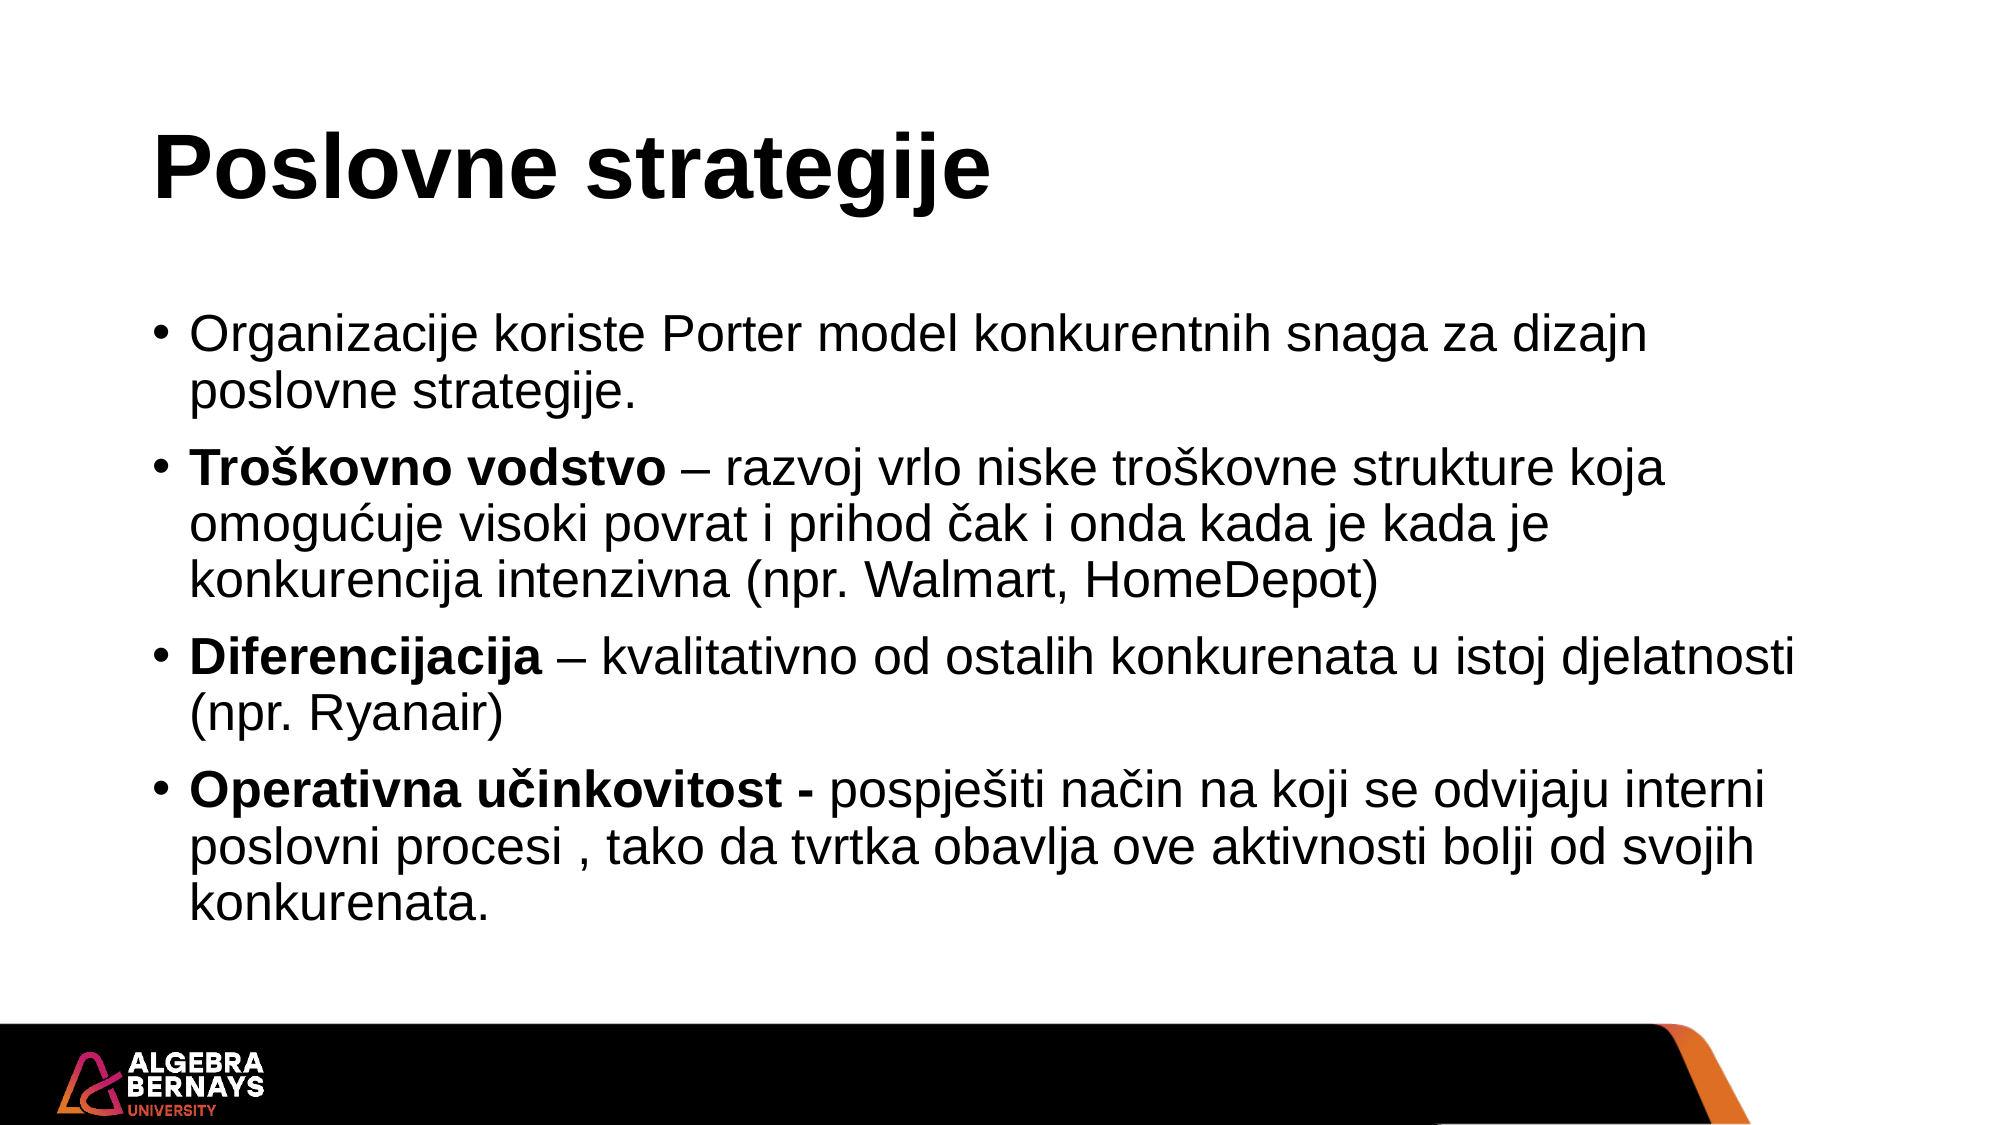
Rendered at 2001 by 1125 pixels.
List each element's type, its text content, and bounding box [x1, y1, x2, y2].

list Organizacije koriste Porter model konkurentnih snaga za dizajn poslovne strategije. Troškovno vodstvo – razvoj vrlo niske troškovne strukture koja omogućuje visoki povrat i prihod čak i onda kada je kada je konkurencija intenzivna (npr. Walmart, HomeDepot) Diferencijacija – kvalitativno od ostalih konkurenata u istoj djelatnosti (npr. Ryanair) Operativna učinkovitost - pospješiti način na koji se odvijaju interni poslovni procesi , tako da tvrtka obavlja ove aktivnosti bolji od svojih konkurenata. [137, 299, 1863, 1014]
title Poslovne strategije [137, 59, 1863, 278]
picture [0, 1023, 1958, 1125]
